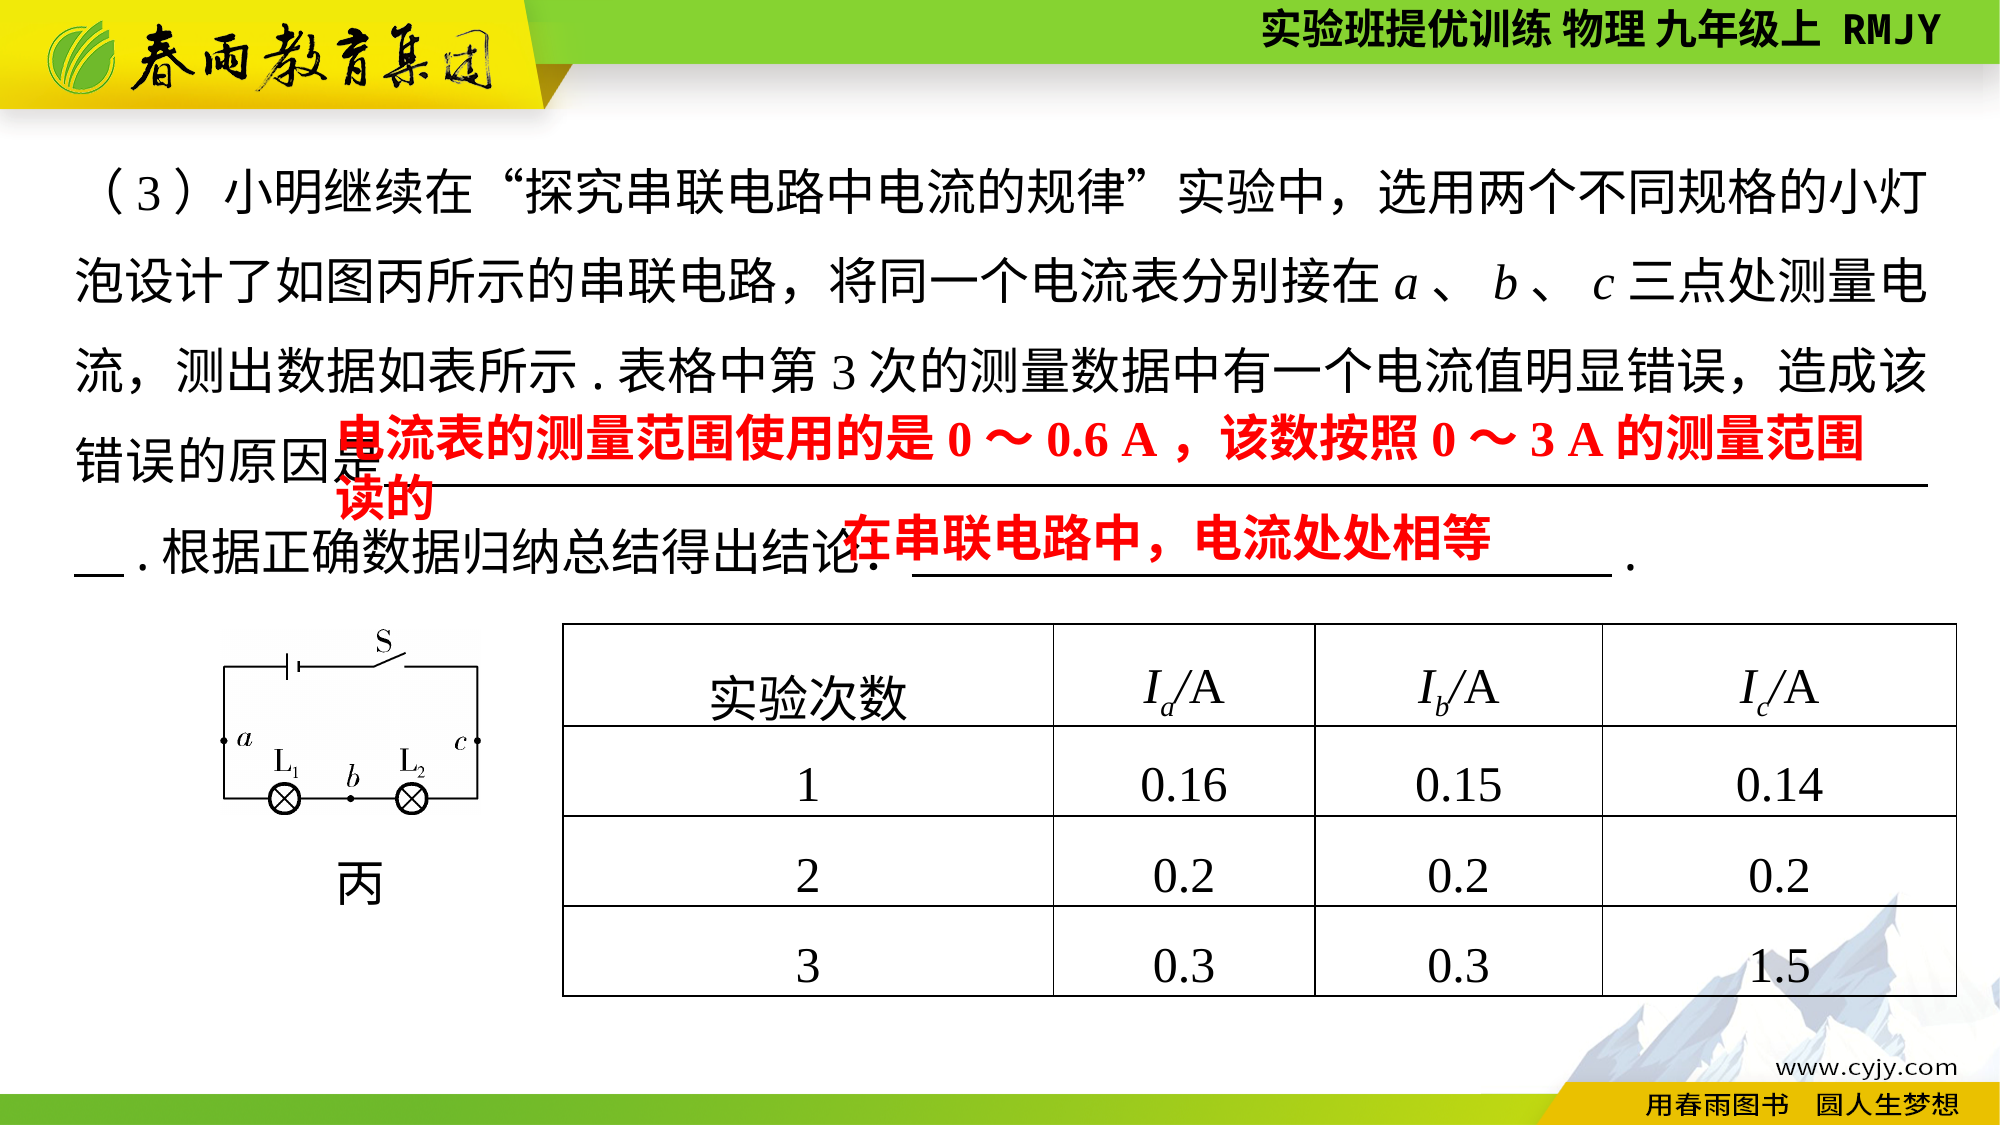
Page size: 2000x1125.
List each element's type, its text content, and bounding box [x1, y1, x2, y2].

table_cell 0.2 [1316, 817, 1602, 905]
table_header Ia/A [1054, 625, 1314, 725]
table_cell 0.14 [1603, 727, 1956, 815]
table_cell 1.5 [1603, 907, 1956, 995]
table_cell 0.3 [1316, 907, 1602, 995]
table_header Ib/A [1316, 625, 1602, 725]
text_box 在串联电路中，电流处处相等 [827, 469, 1508, 575]
table_cell 0.16 [1054, 727, 1314, 815]
table_cell 0.15 [1316, 727, 1602, 815]
table_cell 0.2 [1054, 817, 1314, 905]
table_header Ic/A [1603, 625, 1956, 725]
picture [0, 0, 2000, 1125]
table_cell 0.3 [1054, 907, 1314, 995]
table_cell 2 [564, 817, 1053, 905]
table_cell 1 [564, 727, 1053, 815]
list （3）小明继续在“探究串联电路中电流的规律”实验中，选用两个不同规格的小灯泡设计了如图丙所示的串联电路，将同一个电流表分别接在a、b、c三点处测量电流，测出数据如表所示.表格中第3次的测量数据中有一个电流值明显错误，造成该错误的原因是 .根据正确数据归纳总结得出结论： . [59, 122, 1944, 581]
text_box 丙 [320, 824, 451, 920]
text_box 电流表的测量范围使用的是0～0.6 A，该数按照0～3 A的测量范围读的 [320, 399, 1922, 534]
table_header 实验次数 [564, 625, 1053, 725]
table_cell 0.2 [1603, 817, 1956, 905]
table_cell 3 [564, 907, 1053, 995]
